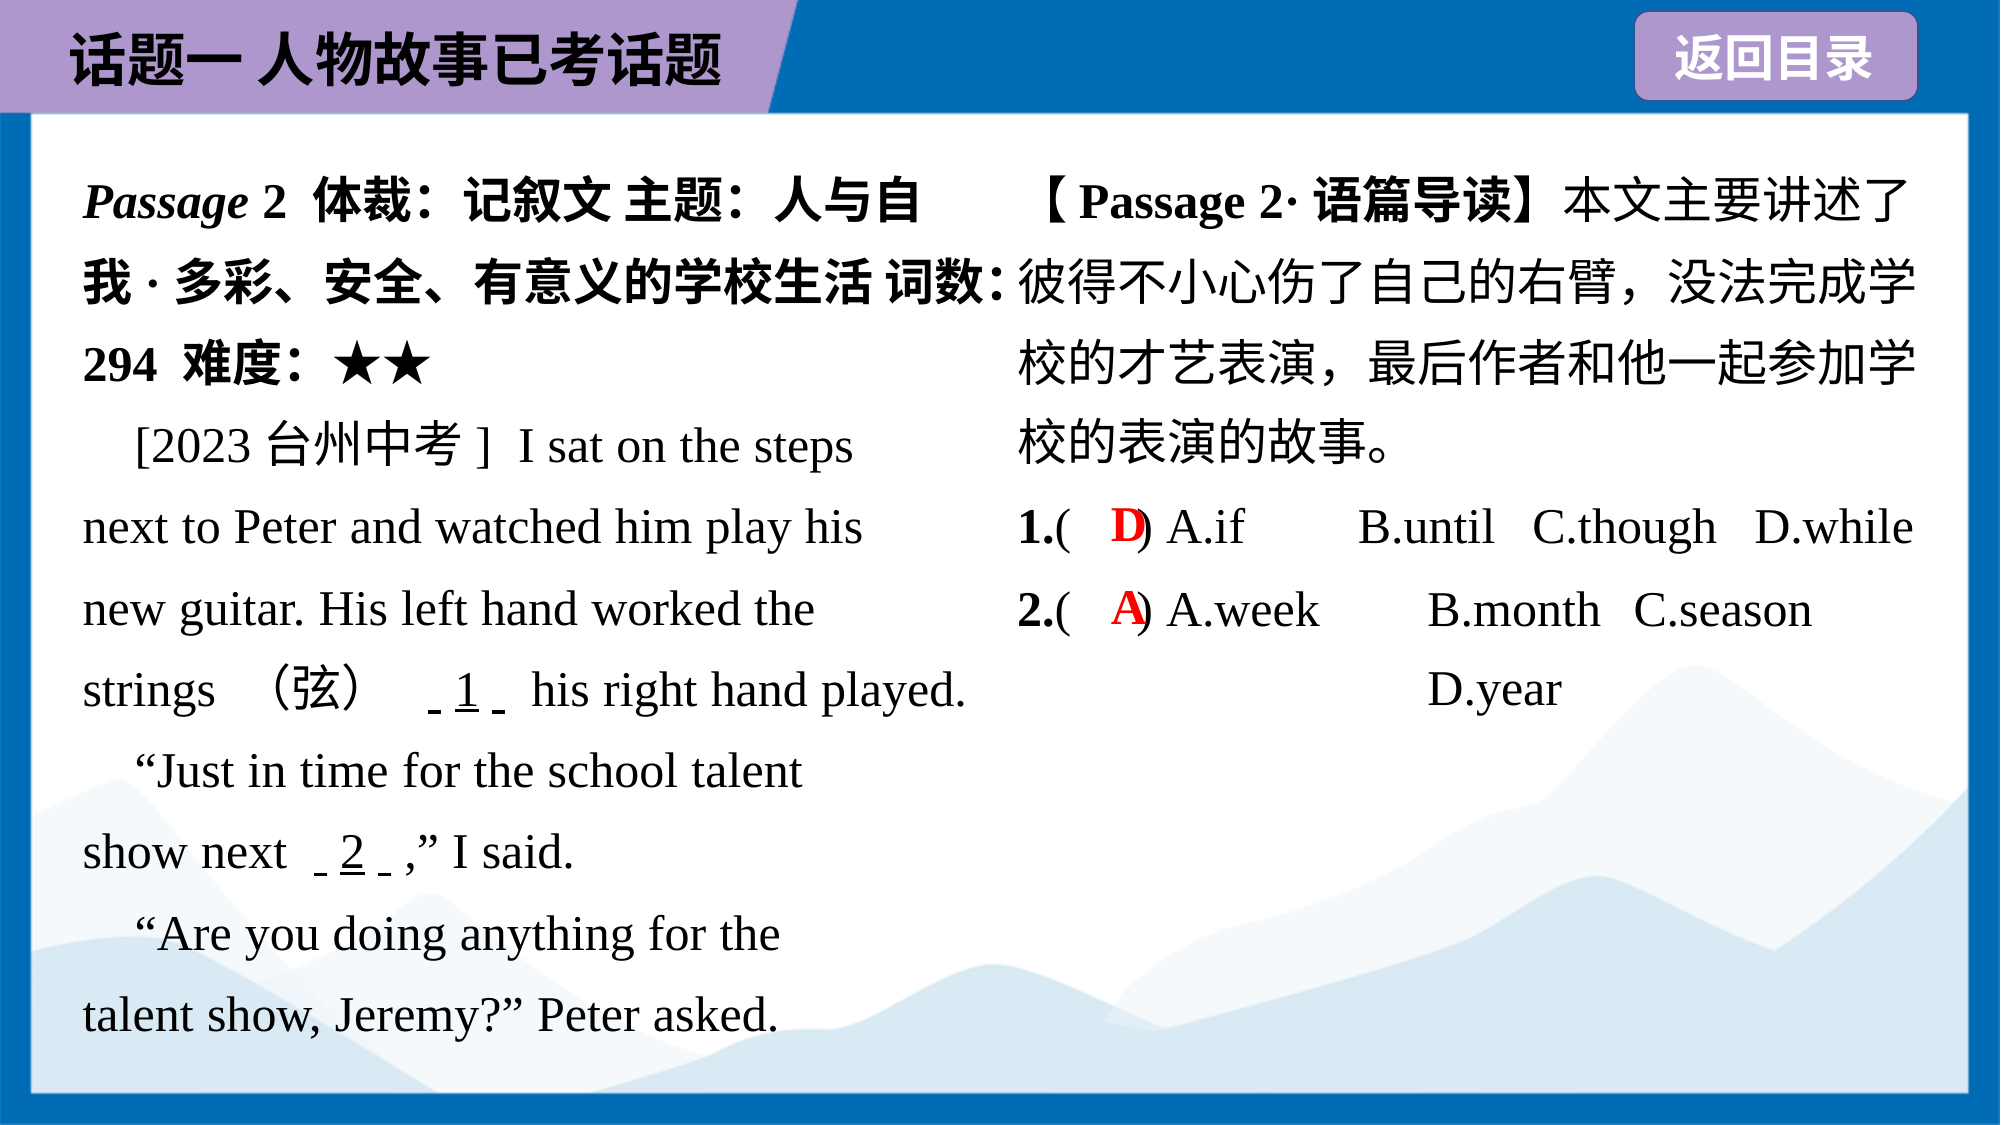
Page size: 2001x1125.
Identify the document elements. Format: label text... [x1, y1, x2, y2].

text_box A [1092, 554, 1165, 628]
text_box 【Passage 2·语篇导读】本文主要讲述了 彼得不小心伤了自己的右臂，没法完成学 校的才艺表演，最后作者和他一起参加学 校的表演的故事。 [1016, 147, 1919, 463]
text_box Passage 2 体裁：记叙文 主题：人与自 我·多彩、安全、有意义的学校生活 词数： 294 难度：★★ [2023台州中考] I sat on the steps next to Peter and watched him play his new guitar. His left hand worked the strings （弦） . .1. . his right hand played. “Just in time for the school talent show next . .2. .,” I said. “Are you doing anything for the talent show, Jeremy?” Peter asked. [82, 147, 984, 1042]
text_box D [1092, 472, 1165, 545]
picture [0, 0, 2000, 1125]
text_box 1.( ) A.if B.until C.though D.while [1016, 473, 1919, 546]
text_box 2.( ) A.week B.month C.season D.year [1016, 554, 1919, 708]
